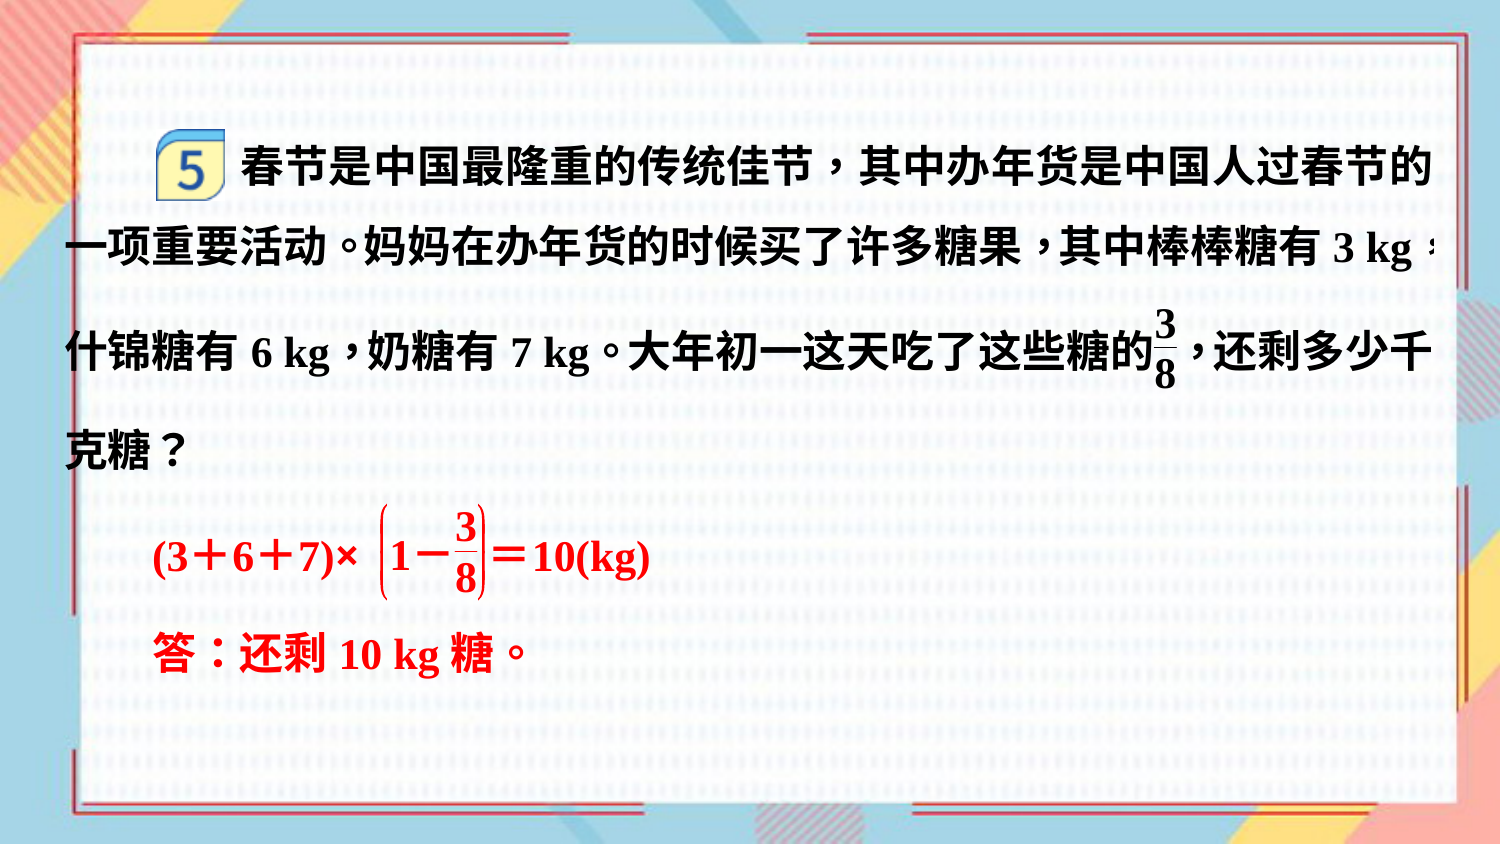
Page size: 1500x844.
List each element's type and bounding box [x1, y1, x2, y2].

text_box [64, 138, 1436, 501]
text_box [64, 501, 1436, 706]
picture [0, 0, 1500, 844]
